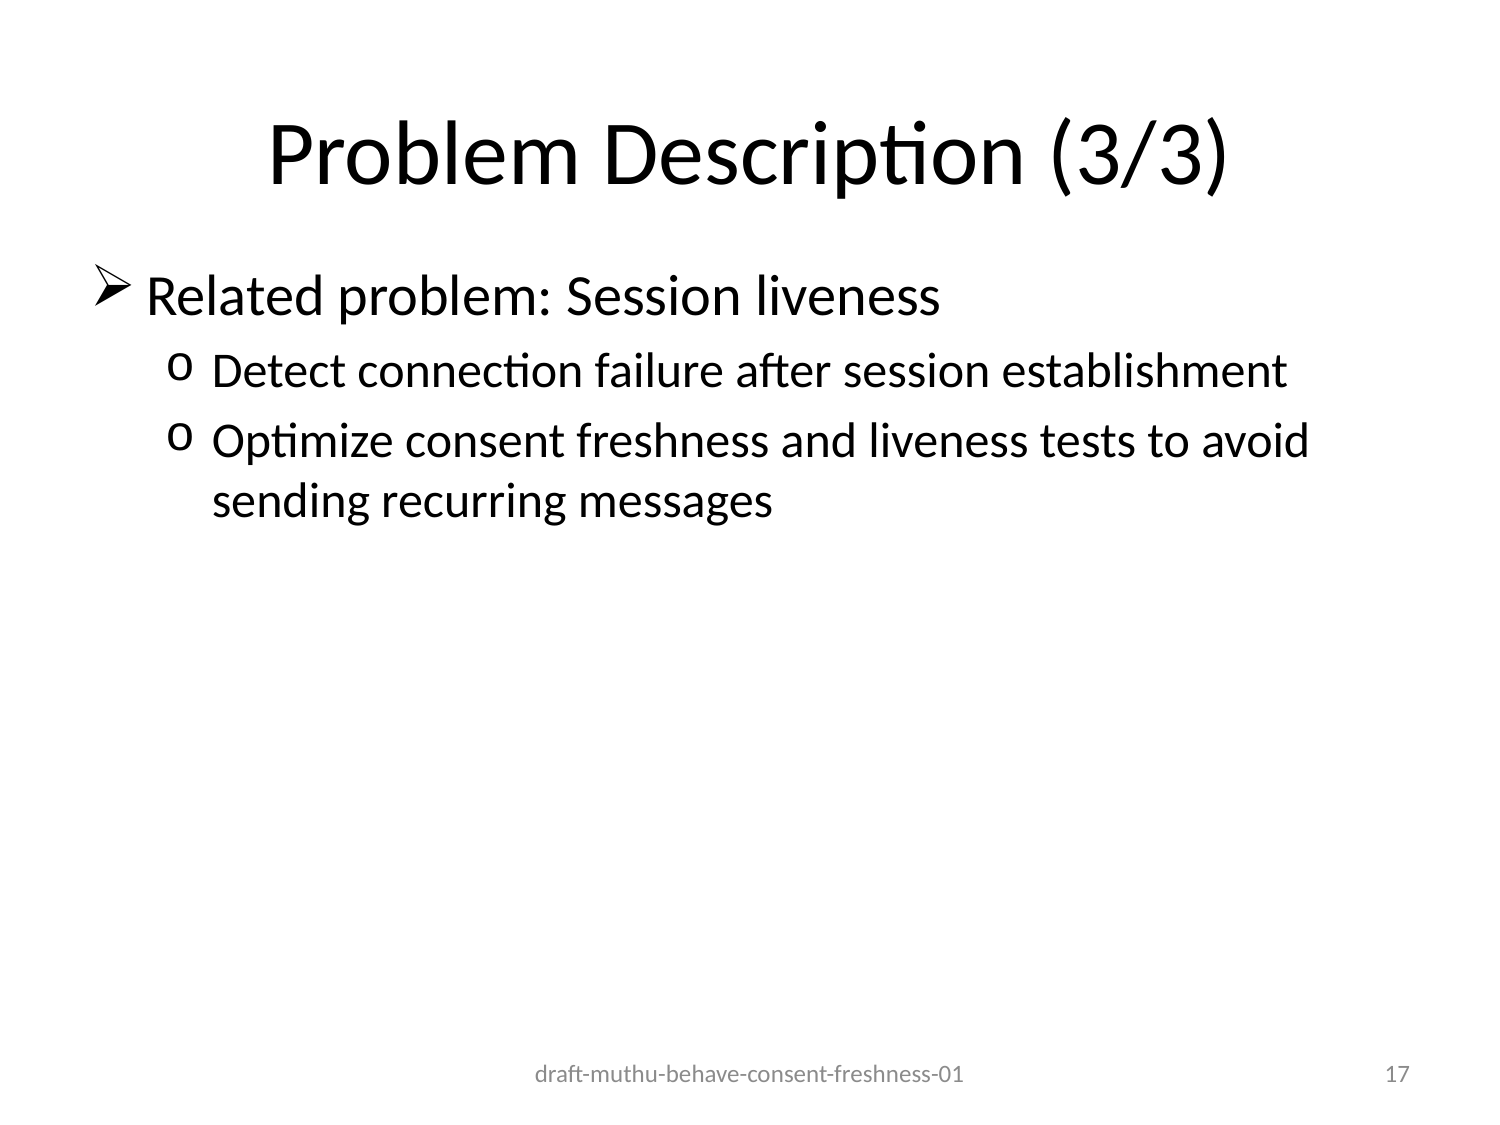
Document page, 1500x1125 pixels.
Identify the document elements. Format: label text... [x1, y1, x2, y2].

footer draft-muthu-behave-consent-freshness-01 [512, 1042, 988, 1103]
slide_number 17 [1074, 1042, 1425, 1103]
list Related problem: Session liveness Detect connection failure after session establishment Optimize consent freshness and liveness tests to avoid sending recurring messages [74, 249, 1426, 1051]
title Problem Description (3/3) [74, 69, 1426, 226]
